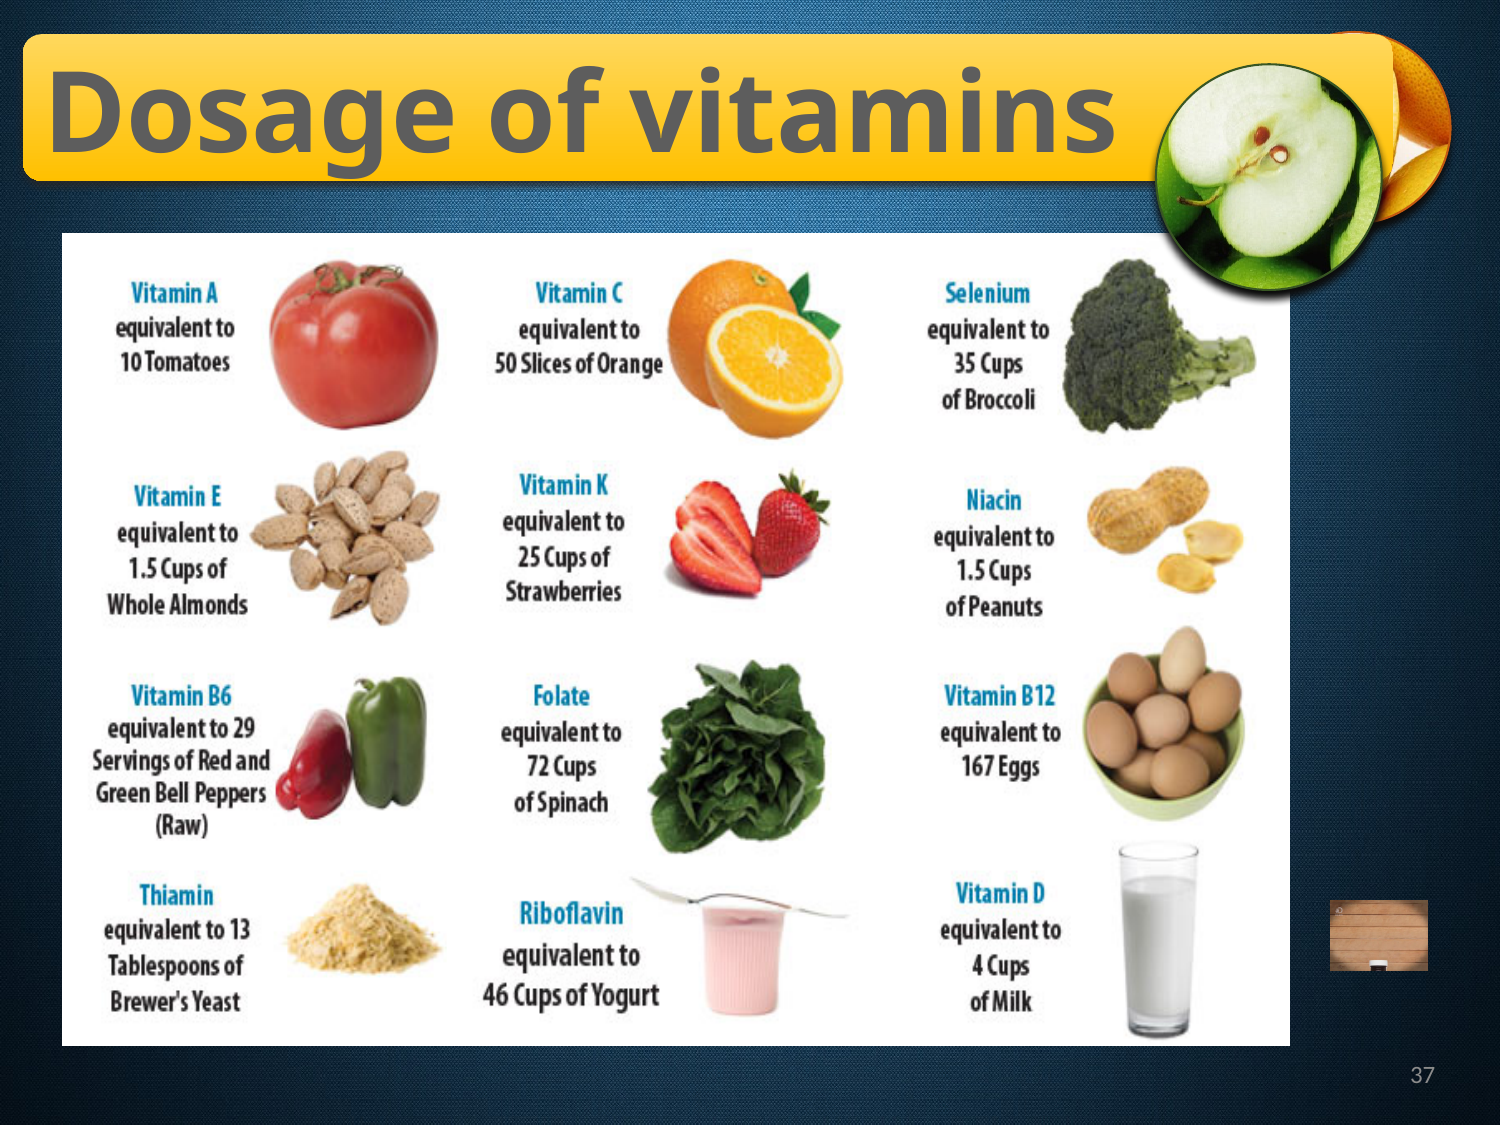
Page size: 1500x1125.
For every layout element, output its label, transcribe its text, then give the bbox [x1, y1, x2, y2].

slide_number 37 [1377, 1043, 1451, 1104]
picture [0, 0, 1500, 1125]
text_box Dosage of vitamins [21, 33, 1394, 182]
text_box [1154, 63, 1383, 290]
text_box [1386, 36, 1452, 220]
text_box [1329, 899, 1429, 972]
